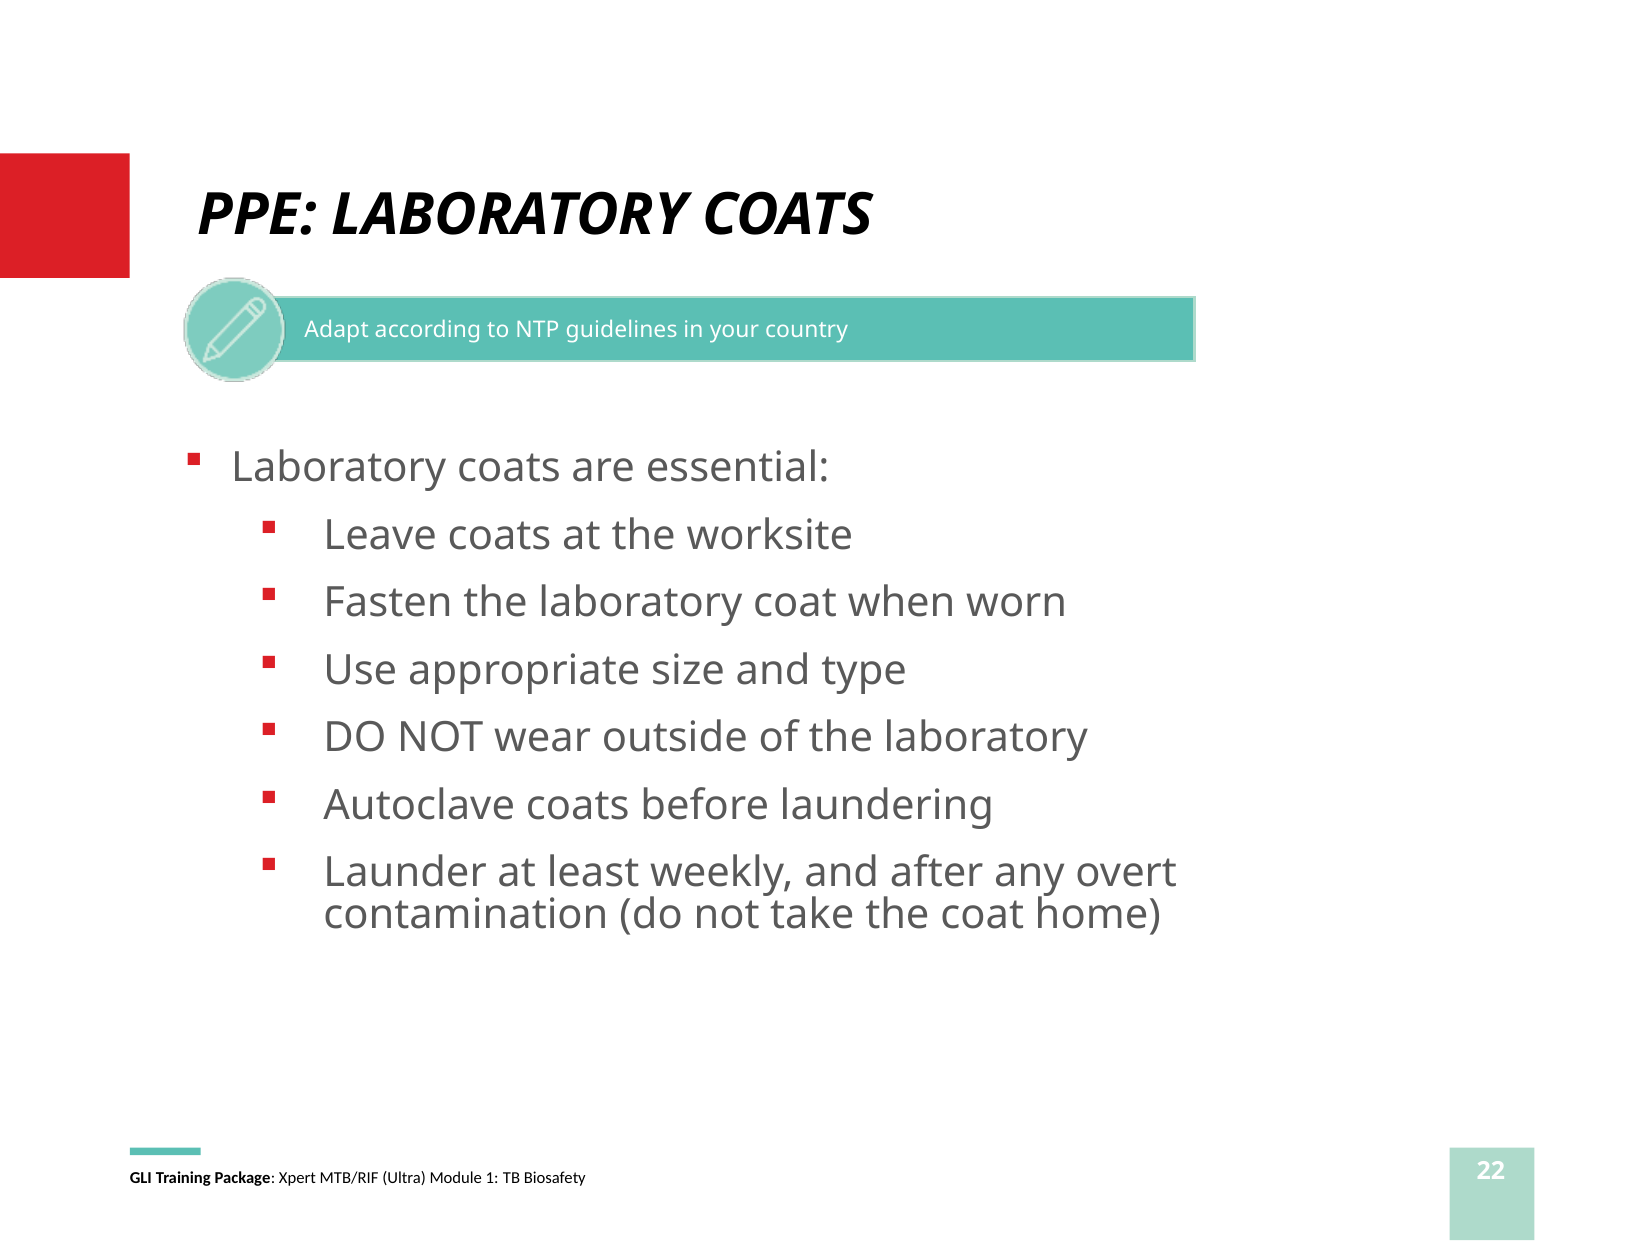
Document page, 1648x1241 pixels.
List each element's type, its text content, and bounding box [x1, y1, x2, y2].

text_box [177, 272, 1306, 385]
list Laboratory coats are essential: Leave coats at the worksite Fasten the laboratory coat when worn Use appropriate size and type DO NOT wear outside of the laboratory Autoclave coats before laundering Launder at least weekly, and after any overt contamination (do not take the coat home) [184, 440, 1411, 1008]
title PPE: LABORATORY COATS [197, 153, 1450, 278]
